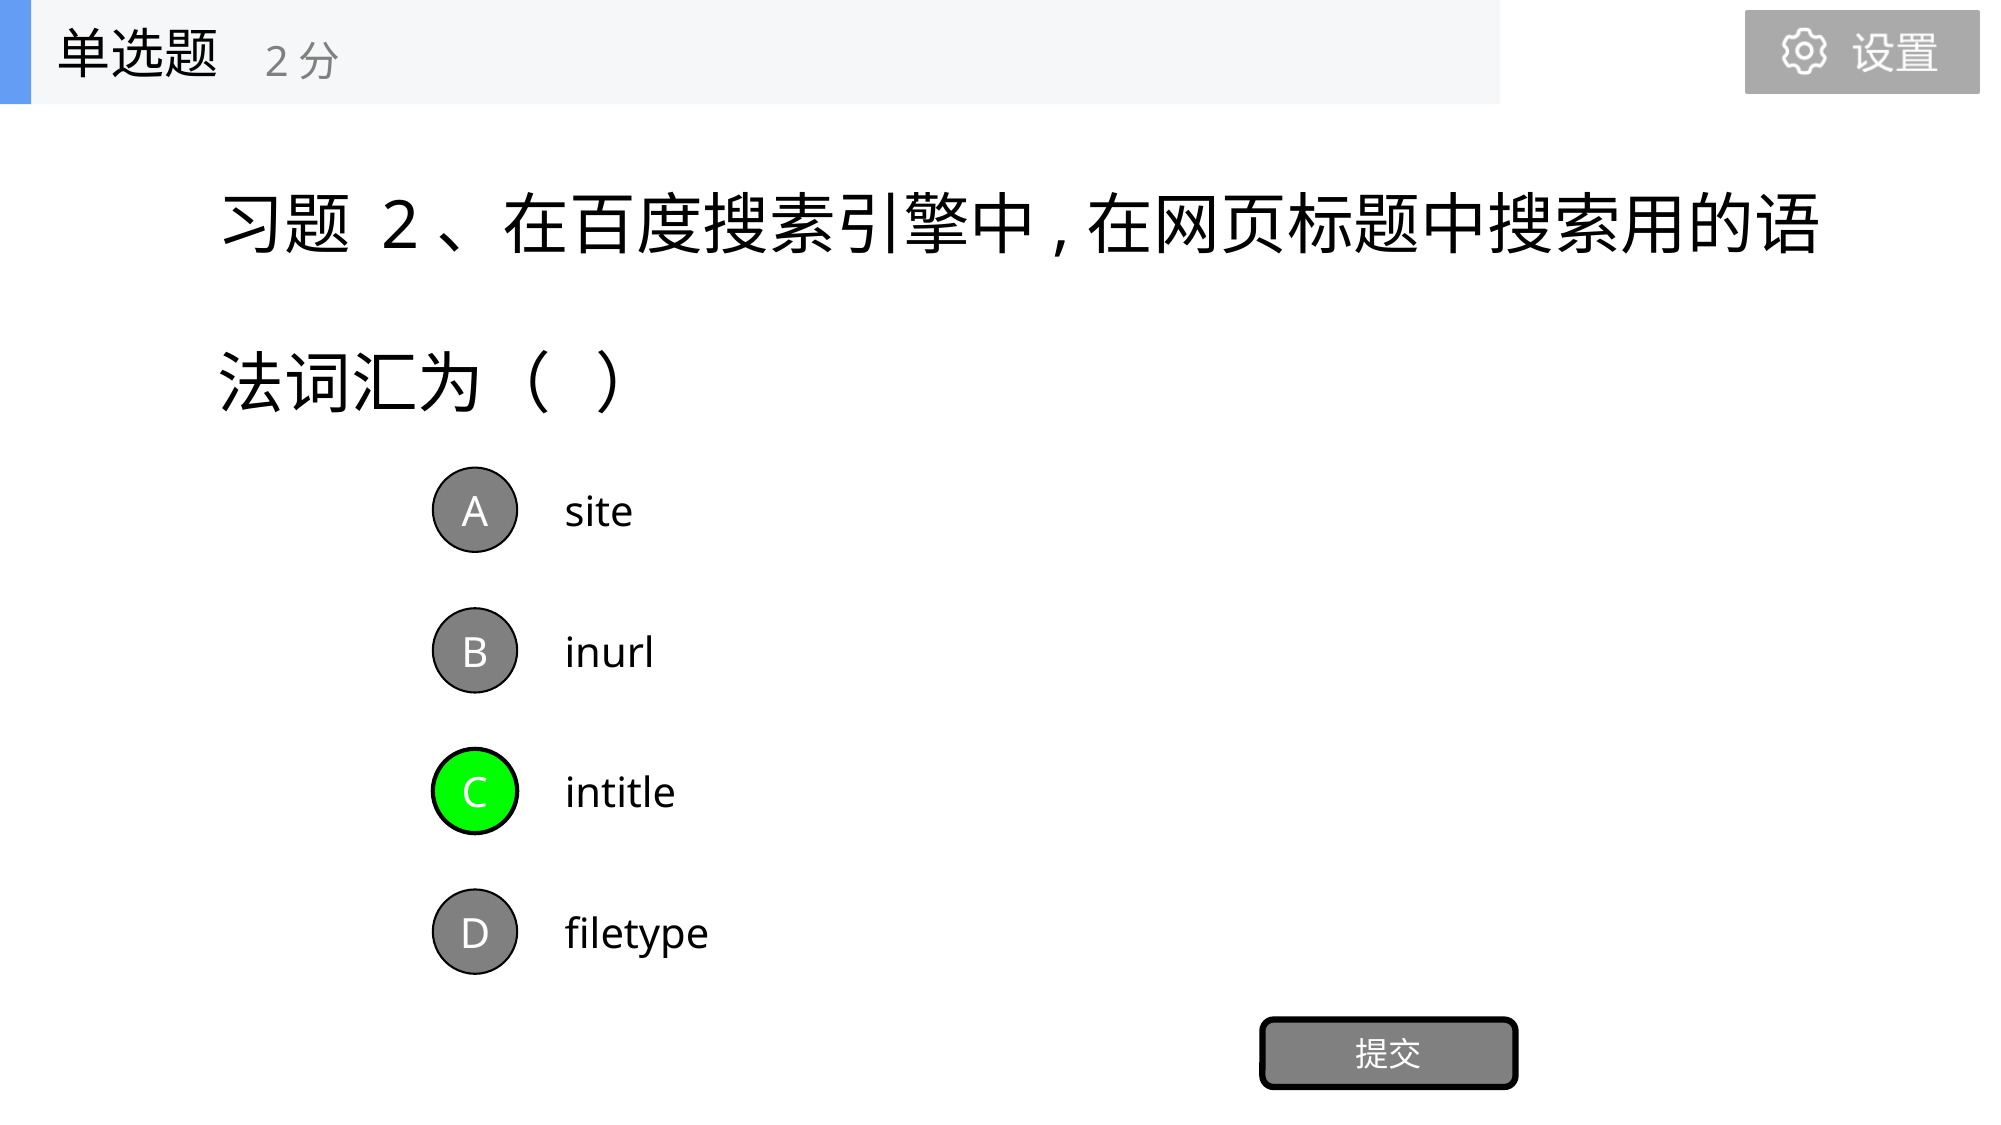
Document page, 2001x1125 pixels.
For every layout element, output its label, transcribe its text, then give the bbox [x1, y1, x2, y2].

text_box B [431, 607, 519, 694]
text_box intitle [549, 758, 744, 824]
picture [1745, 10, 1980, 94]
text_box 习题 2、在百度搜素引擎中,在网页标题中搜索用的语法词汇为（ ） [202, 94, 1876, 429]
text_box C [431, 747, 519, 835]
text_box site [549, 477, 686, 542]
text_box D [431, 888, 519, 975]
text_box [0, 0, 1500, 105]
text_box 提交 [1261, 1018, 1517, 1089]
text_box A [431, 466, 519, 553]
text_box filetype [549, 899, 789, 964]
text_box inurl [549, 617, 712, 683]
